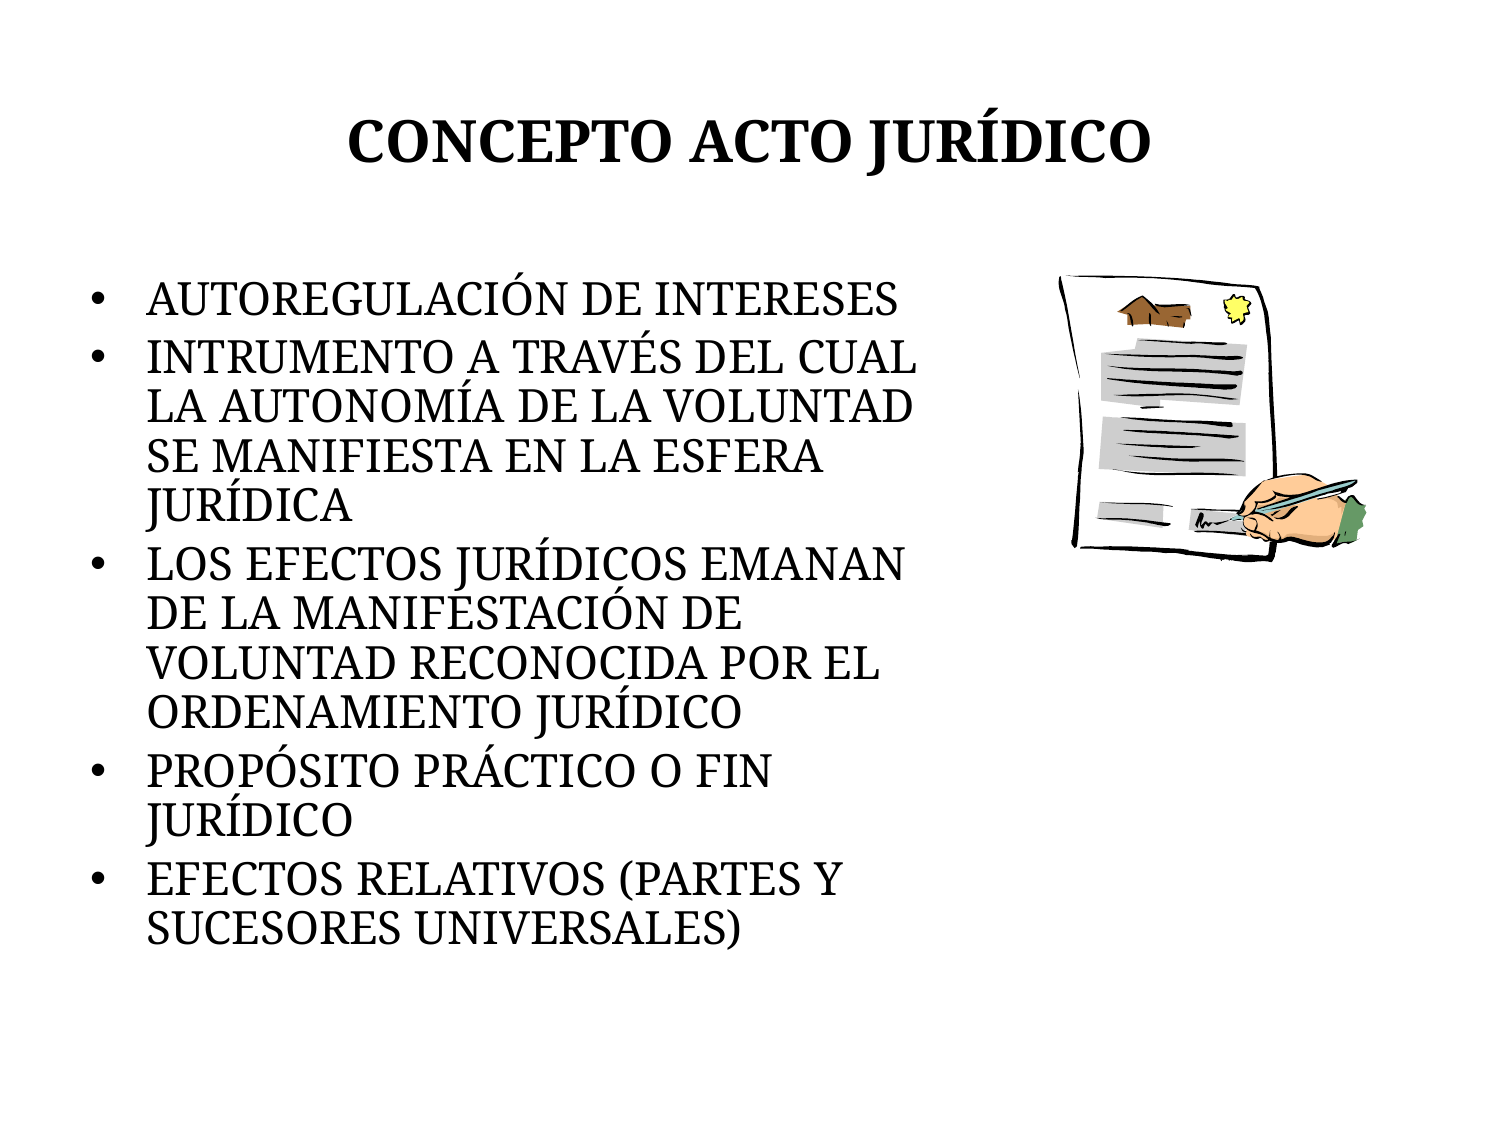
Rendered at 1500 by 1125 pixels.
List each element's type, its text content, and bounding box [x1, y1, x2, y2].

picture [1056, 274, 1376, 563]
title CONCEPTO ACTO JURÍDICO [75, 45, 1425, 233]
list AUTOREGULACIÓN DE INTERESES INTRUMENTO A TRAVÉS DEL CUAL LA AUTONOMÍA DE LA VOLUNTAD SE MANIFIESTA EN LA ESFERA JURÍDICA LOS EFECTOS JURÍDICOS EMANAN DE LA MANIFESTACIÓN DE VOLUNTAD RECONOCIDA POR EL ORDENAMIENTO JURÍDICO PROPÓSITO PRÁCTICO O FIN JURÍDICO EFECTOS RELATIVOS (PARTES Y SUCESORES UNIVERSALES) [75, 262, 938, 1005]
